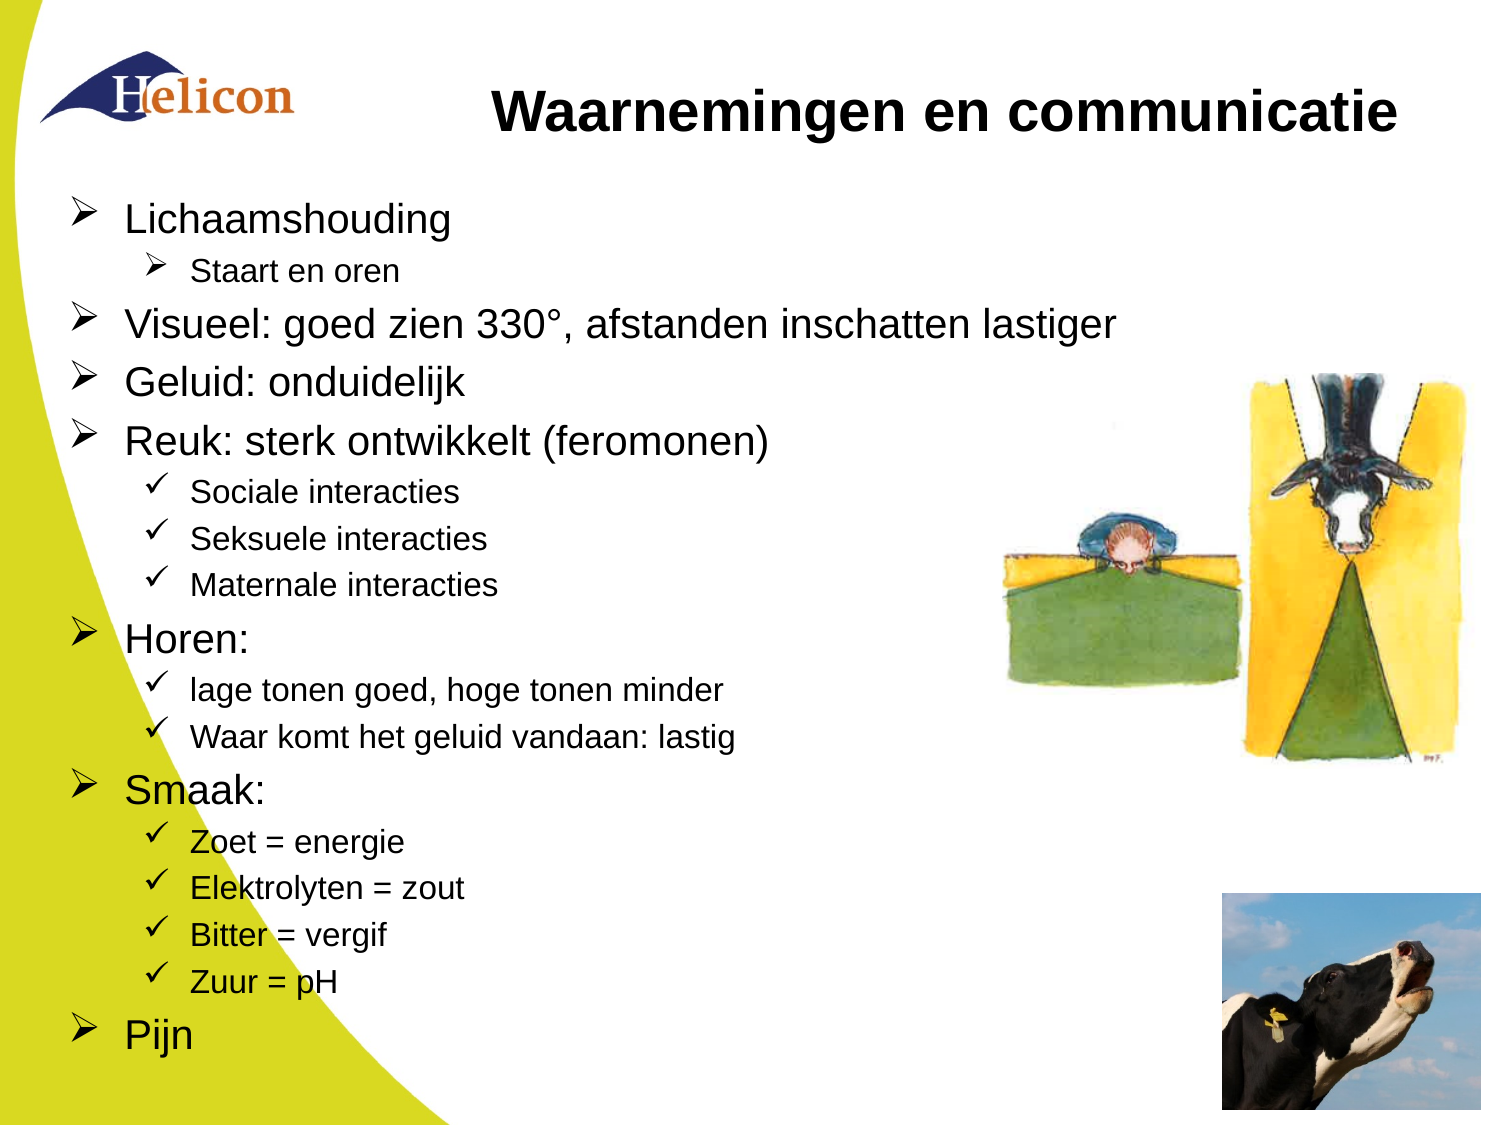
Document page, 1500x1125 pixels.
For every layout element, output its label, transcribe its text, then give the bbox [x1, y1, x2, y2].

title Waarnemingen en communicatie [324, 54, 1415, 161]
picture [0, 0, 1500, 1125]
list Lichaamshouding Staart en oren Visueel: goed zien 330°, afstanden inschatten lastiger Geluid: onduidelijk Reuk: sterk ontwikkelt (feromonen) Sociale interacties Seksuele interacties Maternale interacties Horen: lage tonen goed, hoge tonen minder Waar komt het geluid vandaan: lastig Smaak: Zoet = energie Elektrolyten = zout Bitter = vergif Zuur = pH Pijn [53, 184, 1366, 1110]
